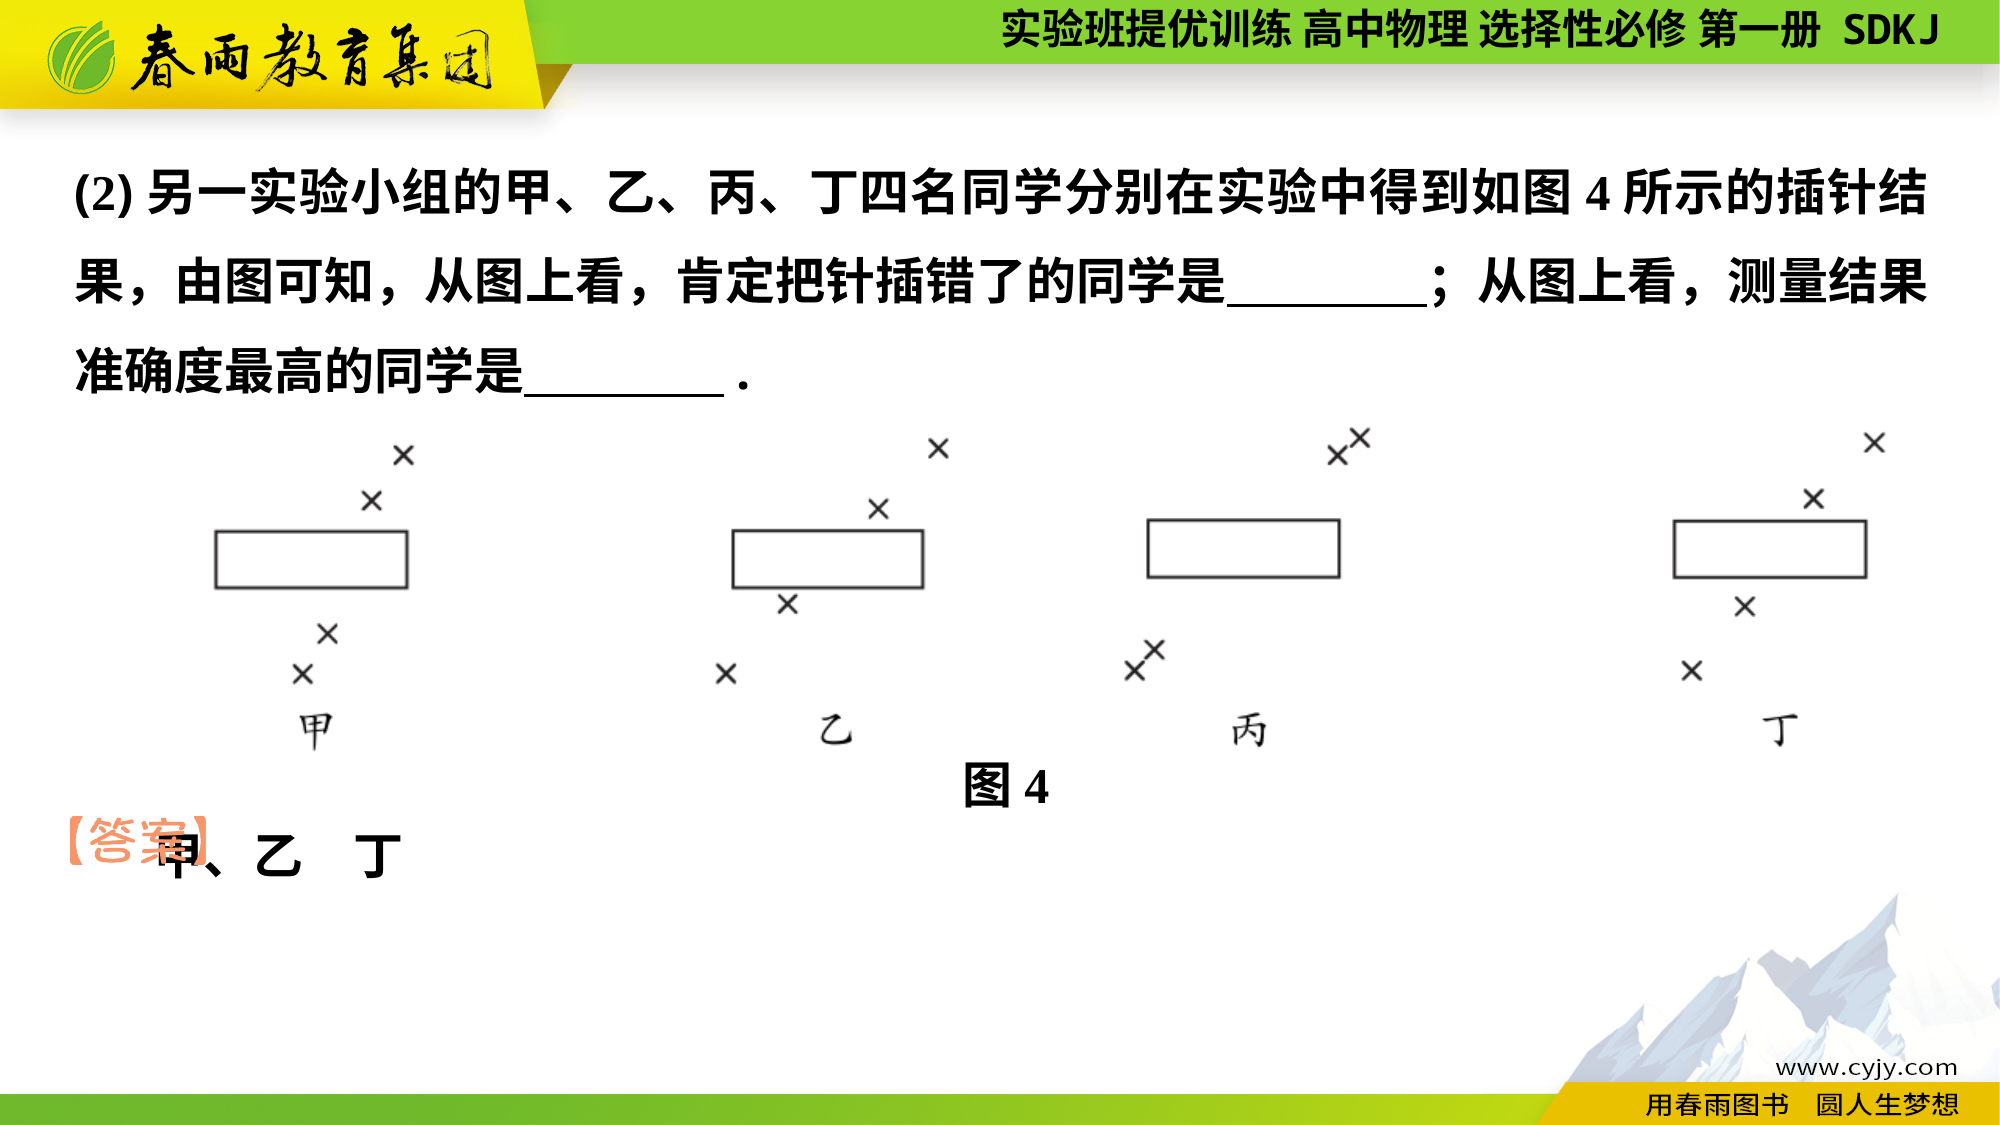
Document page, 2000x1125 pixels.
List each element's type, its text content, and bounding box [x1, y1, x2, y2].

text_box 甲、乙 丁 [59, 786, 1944, 892]
list (2)另一实验小组的甲、乙、丙、丁四名同学分别在实验中得到如图4所示的插针结果，由图可知，从图上看，肯定把针插错了的同学是 ；从图上看，测量结果准确度最高的同学是 . [59, 122, 1944, 399]
text_box 图4 [947, 746, 1064, 786]
picture [0, 0, 2000, 1125]
